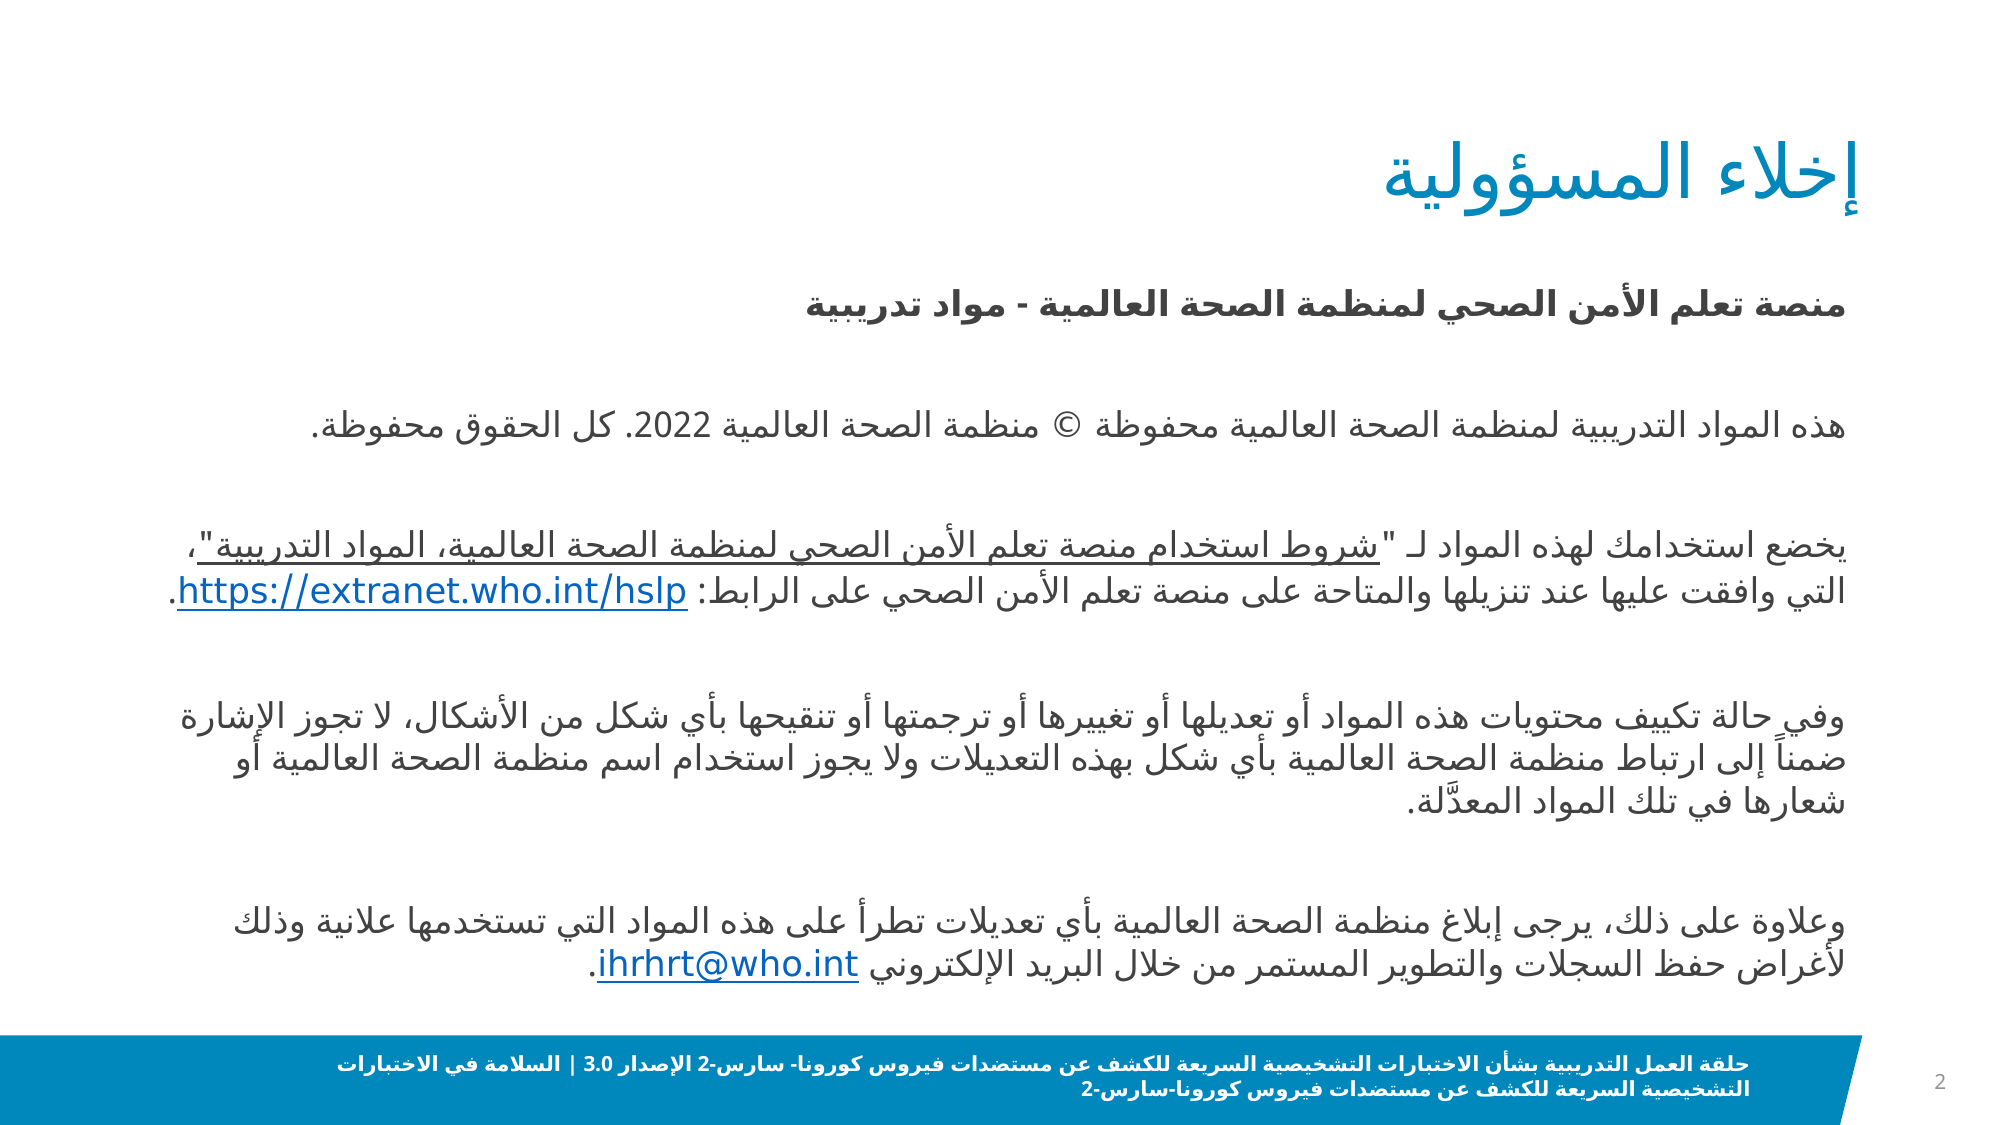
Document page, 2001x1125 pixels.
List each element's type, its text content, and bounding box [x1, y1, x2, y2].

slide_number 2 [1862, 1035, 1947, 1125]
footer حلقة العمل التدريبية بشأن الاختبارات التشخيصية السريعة للكشف عن مستضدات فيروس كورونا- سارس-2 الإصدار 3.0 | السلامة في الاختبارات التشخيصية السريعة للكشف عن مستضدات فيروس كورونا-سارس-2 [249, 1047, 1751, 1125]
list منصة تعلم الأمن الصحي لمنظمة الصحة العالمية - مواد تدريبية هذه المواد التدريبية لمنظمة الصحة العالمية محفوظة © منظمة الصحة العالمية 2022. كل الحقوق محفوظة. يخضع استخدامك لهذه المواد لـ "شروط استخدام منصة تعلم الأمن الصحي لمنظمة الصحة العالمية، المواد التدريبية"، التي وافقت عليها عند تنزيلها والمتاحة على منصة تعلم الأمن الصحي على الرابط: https://extranet.who.int/hslp. وفي حالة تكييف محتويات هذه المواد أو تعديلها أو تغييرها أو ترجمتها أو تنقيحها بأي شكل من الأشكال، لا تجوز الإشارة ضمناً إلى ارتباط منظمة الصحة العالمية بأي شكل بهذه التعديلات ولا يجوز استخدام اسم منظمة الصحة العالمية أو شعارها في تلك المواد المعدَّلة. وعلاوة على ذلك، يرجى إبلاغ منظمة الصحة العالمية بأي تعديلات تطرأ على هذه المواد التي تستخدمها علانية وذلك لأغراض حفظ السجلات والتطوير المستمر من خلال البريد الإلكتروني ihrhrt@who.int. [137, 273, 1863, 1003]
title إخلاء المسؤولية [137, 59, 1863, 215]
